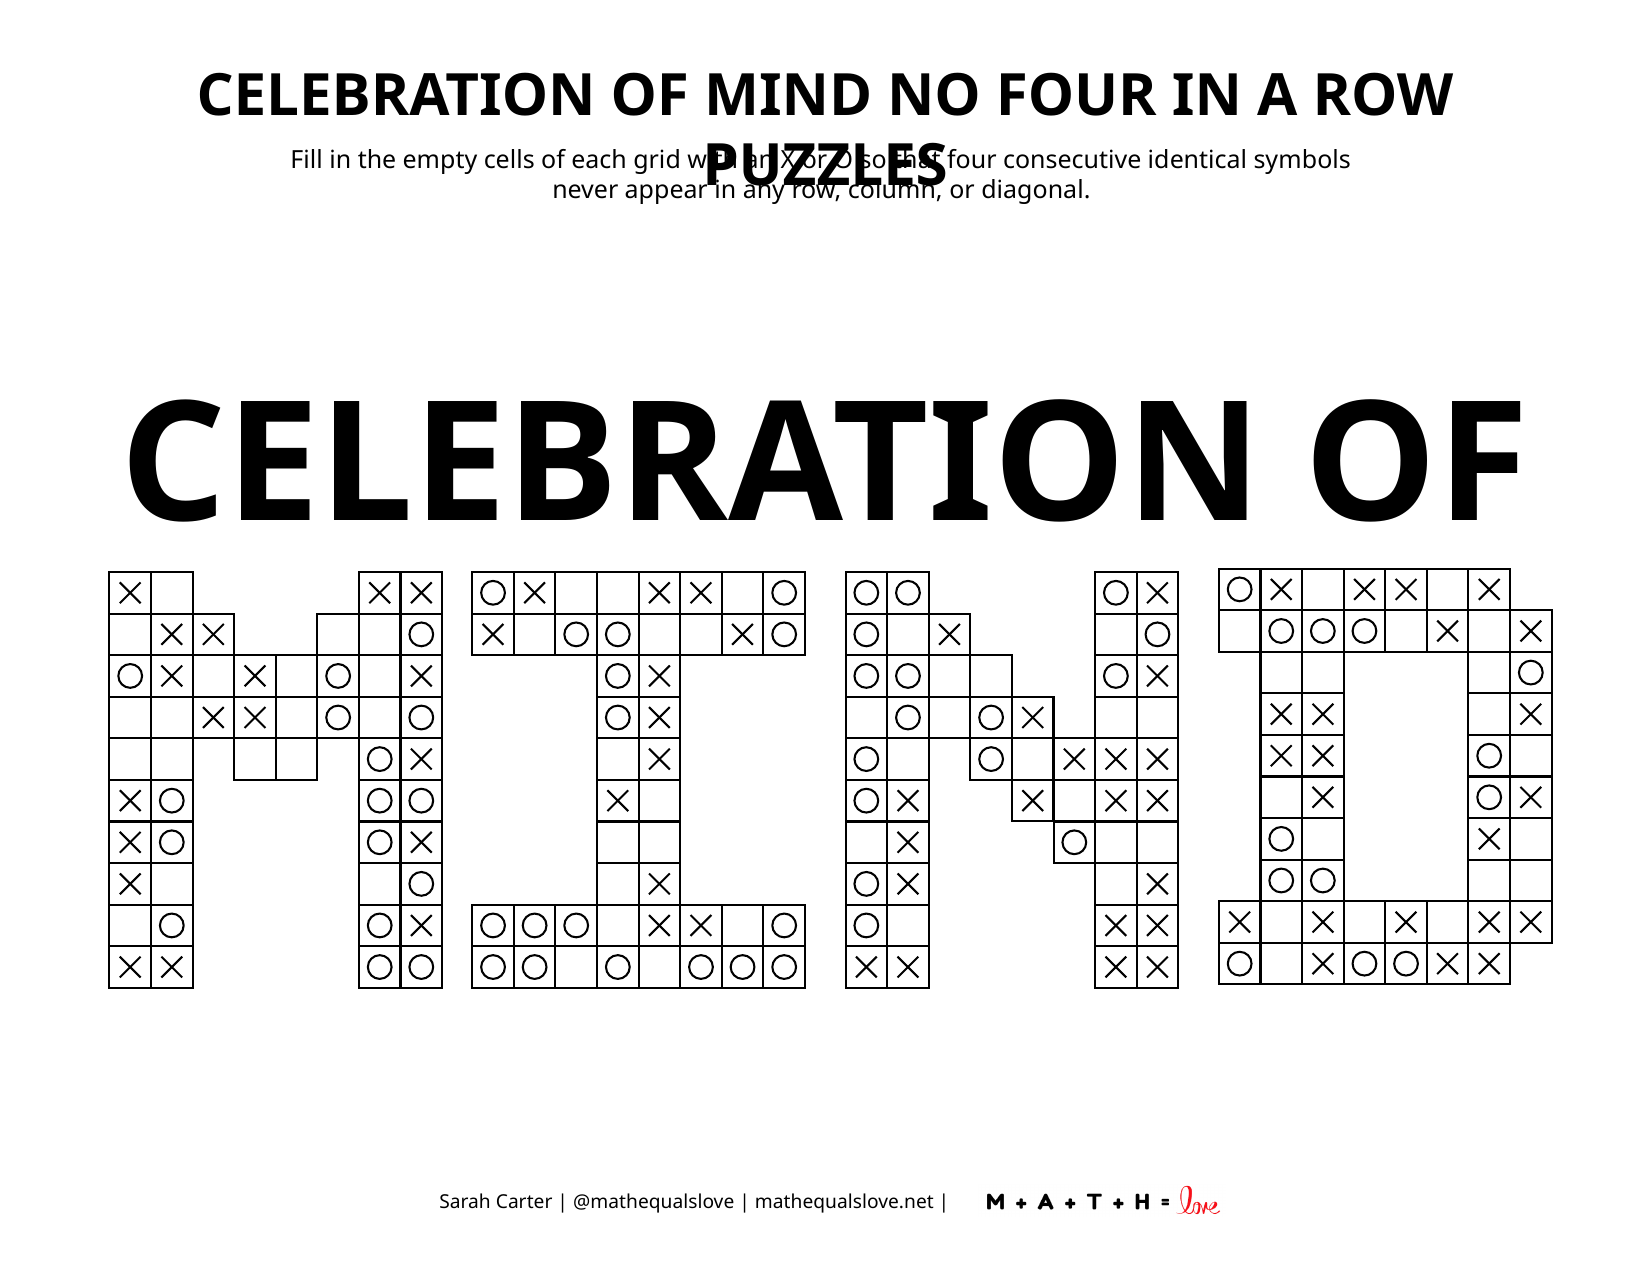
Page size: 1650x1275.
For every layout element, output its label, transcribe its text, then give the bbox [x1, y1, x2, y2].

text_box [109, 821, 151, 863]
text_box [367, 747, 392, 771]
text_box [151, 696, 192, 738]
text_box [597, 738, 638, 779]
text_box [1310, 619, 1335, 643]
text_box [358, 946, 400, 988]
text_box [597, 946, 638, 988]
text_box [887, 821, 929, 863]
text_box [409, 705, 434, 730]
text_box [887, 863, 929, 904]
text_box [358, 904, 400, 946]
text_box [109, 572, 151, 613]
text_box [1145, 622, 1170, 647]
text_box [1510, 651, 1552, 693]
text_box [481, 580, 505, 605]
text_box [1095, 572, 1136, 613]
text_box [192, 696, 234, 739]
text_box [597, 779, 638, 821]
text_box [1302, 818, 1344, 859]
text_box [109, 946, 151, 988]
text_box [721, 946, 763, 988]
text_box [151, 863, 193, 904]
text_box [1011, 696, 1054, 738]
text_box [1053, 738, 1095, 779]
text_box [1104, 664, 1128, 688]
text_box [317, 655, 358, 696]
text_box [763, 572, 805, 613]
text_box [1510, 734, 1552, 776]
text_box [730, 955, 755, 979]
text_box Sarah Carter | @mathequalslove | mathequalslove.net | [424, 1182, 1259, 1220]
text_box [1227, 951, 1252, 976]
text_box [1510, 818, 1552, 859]
text_box [1136, 779, 1179, 821]
text_box [638, 863, 681, 904]
text_box [1136, 696, 1179, 738]
text_box [400, 779, 443, 821]
text_box [109, 696, 151, 738]
text_box [1136, 946, 1179, 988]
text_box [358, 655, 400, 696]
text_box [234, 696, 275, 738]
text_box [1518, 660, 1543, 685]
text_box [326, 664, 351, 688]
text_box [367, 955, 392, 979]
text_box [151, 946, 193, 988]
text_box [400, 821, 443, 863]
text_box [1095, 904, 1136, 946]
text_box [638, 738, 681, 779]
text_box [845, 821, 887, 863]
text_box [689, 955, 713, 979]
text_box [1136, 572, 1179, 613]
text_box [1468, 568, 1511, 610]
text_box [358, 779, 400, 821]
text_box [1468, 859, 1510, 901]
text_box [1352, 619, 1377, 643]
text_box [1468, 693, 1510, 734]
text_box [1136, 655, 1179, 696]
text_box [887, 738, 929, 779]
text_box [472, 613, 513, 656]
text_box [400, 613, 443, 655]
text_box [1011, 738, 1053, 779]
text_box [928, 655, 970, 696]
text_box [1260, 734, 1302, 776]
text_box [928, 696, 970, 739]
text_box [1095, 821, 1136, 863]
text_box [1053, 821, 1095, 864]
text_box [400, 696, 443, 738]
text_box [472, 572, 513, 613]
text_box [854, 913, 879, 938]
text_box [275, 655, 317, 696]
text_box [763, 946, 805, 988]
text_box [845, 655, 887, 696]
text_box [1510, 610, 1552, 651]
text_box [772, 913, 797, 938]
text_box [1218, 610, 1260, 652]
text_box [845, 863, 887, 904]
text_box [367, 788, 392, 813]
text_box [109, 779, 151, 821]
text_box [1302, 693, 1344, 734]
text_box [1468, 901, 1510, 942]
text_box [1302, 901, 1343, 942]
text_box [409, 955, 434, 979]
text_box [605, 705, 630, 730]
text_box [151, 572, 193, 613]
text_box [845, 696, 887, 738]
text_box [317, 613, 358, 655]
text_box [192, 613, 235, 655]
text_box [887, 613, 928, 655]
text_box [721, 613, 763, 656]
text_box [1260, 693, 1302, 734]
text_box [513, 572, 555, 613]
text_box [854, 872, 879, 896]
text_box [234, 738, 275, 780]
text_box [638, 655, 681, 696]
text_box [1477, 743, 1502, 768]
text_box [564, 913, 589, 938]
text_box [1385, 568, 1426, 610]
text_box [1095, 613, 1136, 655]
text_box [638, 821, 681, 863]
text_box [1218, 901, 1260, 942]
text_box [680, 946, 721, 988]
text_box [887, 572, 929, 613]
text_box [605, 955, 630, 979]
text_box [472, 946, 513, 988]
text_box [192, 655, 234, 696]
text_box CELEBRATION OF MIND NO FOUR IN A ROW PUZZLES [76, 50, 1574, 135]
text_box [845, 946, 887, 988]
text_box [1218, 568, 1260, 610]
text_box [597, 904, 638, 946]
text_box [845, 738, 887, 779]
text_box [597, 696, 638, 738]
text_box [1260, 610, 1302, 651]
text_box [522, 913, 547, 938]
text_box [887, 779, 929, 821]
text_box [326, 705, 351, 730]
text_box [275, 738, 318, 780]
text_box [367, 830, 392, 855]
text_box [1343, 942, 1385, 985]
text_box [151, 821, 193, 863]
text_box [151, 904, 193, 946]
text_box [1218, 942, 1260, 985]
text_box [159, 788, 184, 813]
text_box [1227, 577, 1252, 602]
text_box [1394, 951, 1418, 976]
text_box [1510, 776, 1552, 818]
text_box [1477, 785, 1502, 810]
text_box [1269, 868, 1294, 893]
text_box [597, 572, 638, 613]
text_box [979, 747, 1003, 771]
text_box [1260, 568, 1302, 610]
text_box [1468, 651, 1510, 693]
text_box [1468, 610, 1510, 651]
text_box [109, 613, 151, 655]
text_box [638, 946, 680, 988]
text_box [1095, 738, 1136, 779]
text_box [1352, 951, 1377, 976]
text_box [887, 696, 928, 738]
text_box [1426, 901, 1468, 942]
text_box [358, 696, 400, 738]
text_box [1468, 942, 1511, 985]
text_box [1510, 859, 1552, 901]
text_box [358, 821, 400, 863]
text_box [1136, 863, 1179, 904]
text_box [597, 863, 638, 904]
text_box [1095, 863, 1136, 904]
text_box [151, 779, 193, 821]
text_box [513, 613, 555, 656]
text_box [555, 572, 597, 613]
text_box [564, 622, 589, 647]
text_box [1343, 610, 1385, 652]
text_box [400, 904, 443, 946]
text_box [400, 738, 443, 779]
text_box [1385, 610, 1426, 652]
text_box [275, 696, 317, 738]
text_box [400, 572, 443, 613]
text_box [1095, 946, 1136, 988]
text_box [1136, 738, 1179, 779]
text_box [109, 863, 151, 904]
text_box [1269, 827, 1294, 851]
text_box [896, 580, 920, 605]
text_box [845, 572, 887, 613]
text_box [367, 913, 392, 938]
text_box [1216, 566, 1554, 987]
text_box [1310, 868, 1335, 893]
text_box [470, 569, 808, 990]
text_box [159, 830, 184, 855]
text_box [1260, 776, 1302, 818]
text_box [1468, 734, 1510, 776]
text_box [409, 788, 434, 813]
text_box [107, 569, 445, 990]
text_box [843, 569, 1181, 990]
text_box [680, 572, 721, 613]
text_box [605, 622, 630, 647]
text_box [1302, 651, 1344, 693]
text_box [1095, 696, 1136, 738]
text_box [970, 655, 1012, 696]
text_box [1260, 651, 1302, 693]
text_box [721, 904, 763, 946]
text_box [472, 904, 513, 946]
text_box [522, 955, 547, 979]
text_box [970, 696, 1011, 738]
text_box [1095, 779, 1136, 821]
text_box [317, 696, 358, 739]
text_box [151, 613, 192, 655]
text_box [1426, 942, 1468, 985]
text_box [1053, 779, 1095, 821]
text_box [1011, 779, 1053, 822]
text_box [1136, 821, 1179, 863]
text_box [896, 705, 920, 730]
text_box [409, 872, 434, 896]
text_box [109, 904, 151, 946]
text_box [854, 664, 879, 688]
text_box [638, 572, 680, 613]
text_box [638, 779, 681, 821]
text_box [1302, 610, 1343, 651]
text_box [597, 613, 638, 655]
picture [978, 1183, 1226, 1218]
text_box [763, 904, 805, 946]
text_box [109, 738, 151, 779]
text_box [896, 664, 920, 688]
text_box [887, 655, 928, 696]
text_box [1260, 901, 1302, 942]
text_box [1510, 901, 1552, 943]
text_box [772, 955, 797, 979]
text_box [772, 622, 797, 647]
text_box [721, 572, 763, 613]
text_box [638, 904, 680, 946]
text_box [605, 664, 630, 688]
text_box [887, 946, 929, 988]
text_box [1426, 610, 1468, 652]
text_box [928, 613, 971, 655]
text_box [1426, 568, 1468, 610]
text_box [1302, 734, 1344, 776]
text_box [358, 613, 400, 655]
text_box [1136, 613, 1179, 655]
text_box [1343, 568, 1385, 610]
text_box CELEBRATION OF [0, 346, 1650, 562]
text_box [1062, 830, 1087, 855]
text_box [555, 946, 597, 988]
text_box [763, 613, 805, 656]
text_box [358, 863, 400, 904]
text_box [109, 655, 151, 696]
text_box [597, 655, 638, 696]
text_box [1302, 859, 1344, 901]
text_box [234, 655, 275, 696]
text_box [1385, 901, 1426, 942]
text_box [118, 664, 143, 688]
text_box [513, 946, 555, 988]
text_box [680, 613, 721, 656]
text_box [854, 788, 879, 813]
text_box [481, 955, 505, 979]
text_box [1302, 568, 1343, 610]
text_box [970, 738, 1011, 780]
text_box [1269, 619, 1294, 643]
text_box [1104, 580, 1128, 605]
text_box [400, 655, 443, 696]
text_box [151, 655, 192, 696]
text_box [1260, 942, 1302, 985]
text_box [400, 863, 443, 904]
text_box [979, 705, 1003, 730]
text_box [400, 946, 443, 988]
text_box [358, 738, 400, 779]
text_box [1260, 859, 1302, 901]
text_box [1095, 655, 1136, 696]
text_box [481, 913, 505, 938]
text_box [845, 613, 887, 655]
text_box [1385, 942, 1426, 985]
text_box [555, 904, 597, 946]
text_box [1136, 904, 1179, 946]
text_box [1510, 693, 1552, 734]
text_box Fill in the empty cells of each grid with an X or O so that four consecutive identical symbols never appear in any row, column, or diagonal. [0, 135, 1650, 211]
text_box [1302, 776, 1344, 818]
text_box [597, 821, 638, 863]
text_box [772, 580, 797, 605]
text_box [638, 613, 680, 655]
text_box [845, 904, 887, 946]
text_box [513, 904, 555, 946]
text_box [887, 904, 929, 946]
text_box [151, 738, 193, 779]
text_box [358, 572, 400, 613]
text_box [1468, 818, 1510, 859]
text_box [555, 613, 597, 656]
text_box [1260, 818, 1302, 859]
text_box [159, 913, 184, 938]
text_box [1302, 942, 1343, 985]
text_box [638, 696, 681, 738]
text_box [680, 904, 721, 946]
text_box [1343, 901, 1385, 942]
text_box [409, 622, 434, 647]
text_box [854, 622, 879, 647]
text_box [854, 747, 879, 771]
text_box [854, 580, 879, 605]
text_box [1468, 776, 1510, 818]
text_box [845, 779, 887, 821]
